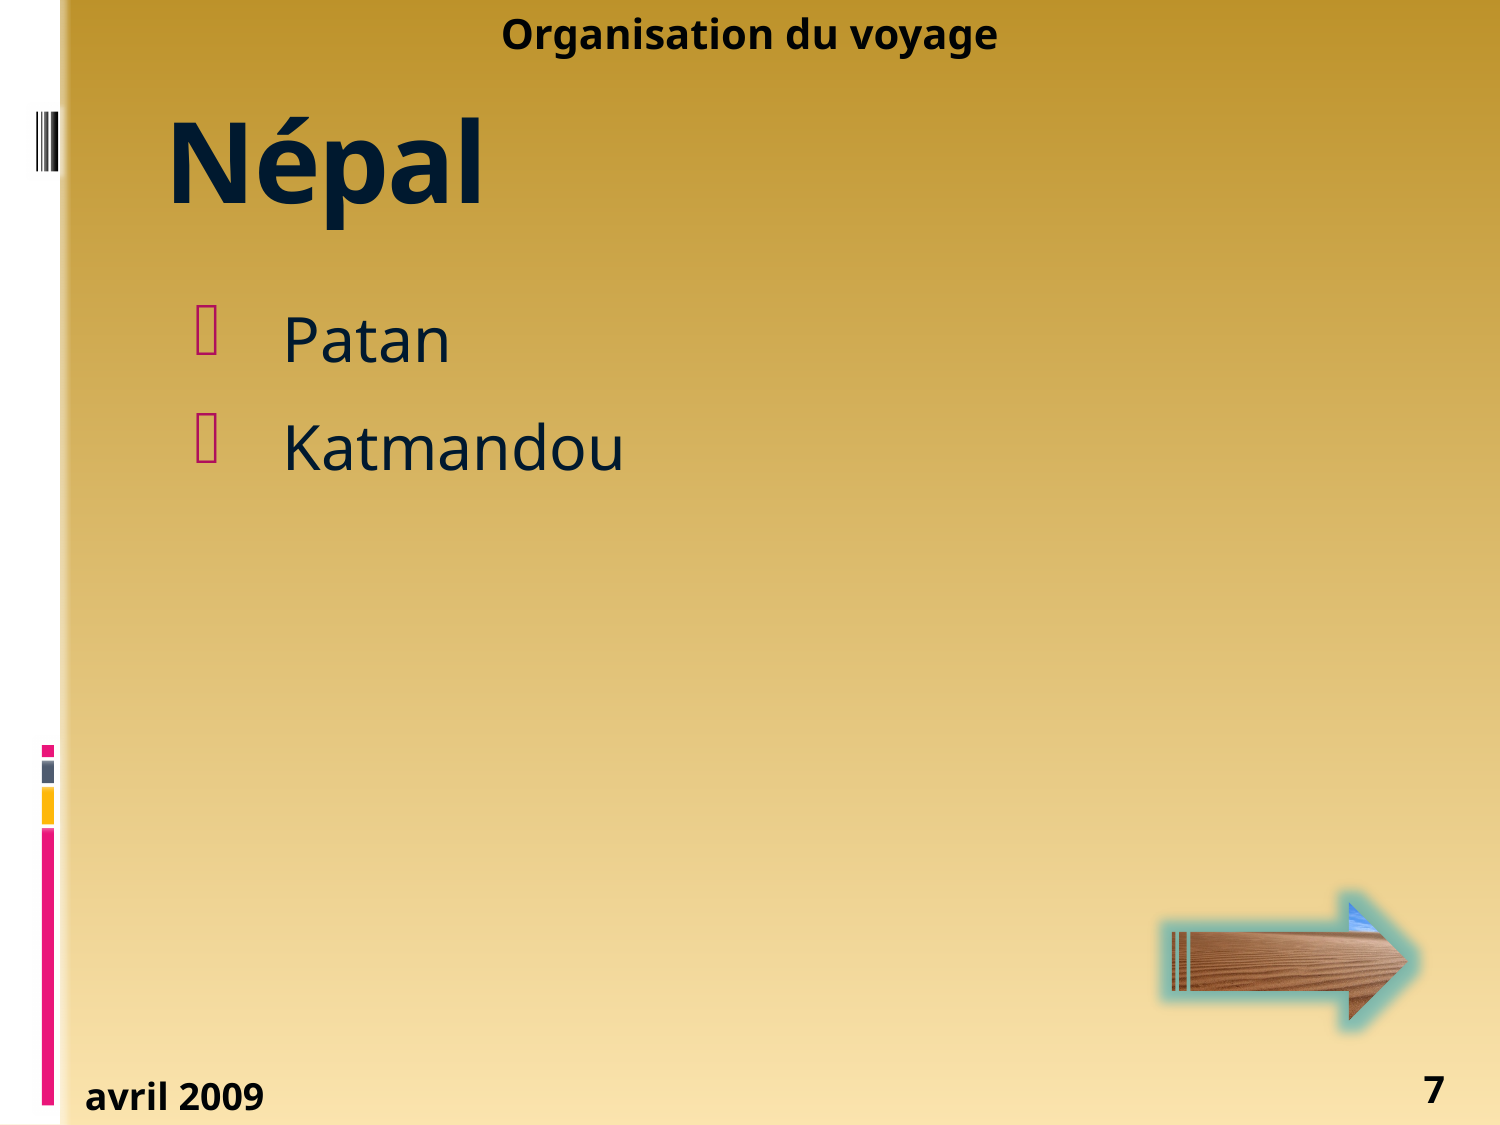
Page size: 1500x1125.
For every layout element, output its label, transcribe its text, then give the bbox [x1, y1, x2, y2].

slide_number 7 [1408, 1055, 1500, 1125]
list Patan Katmandou [150, 292, 1425, 1043]
slide_number avril 2009 [70, 1065, 340, 1125]
title Népal [150, 83, 1425, 234]
footer Organisation du voyage [476, 0, 1024, 73]
